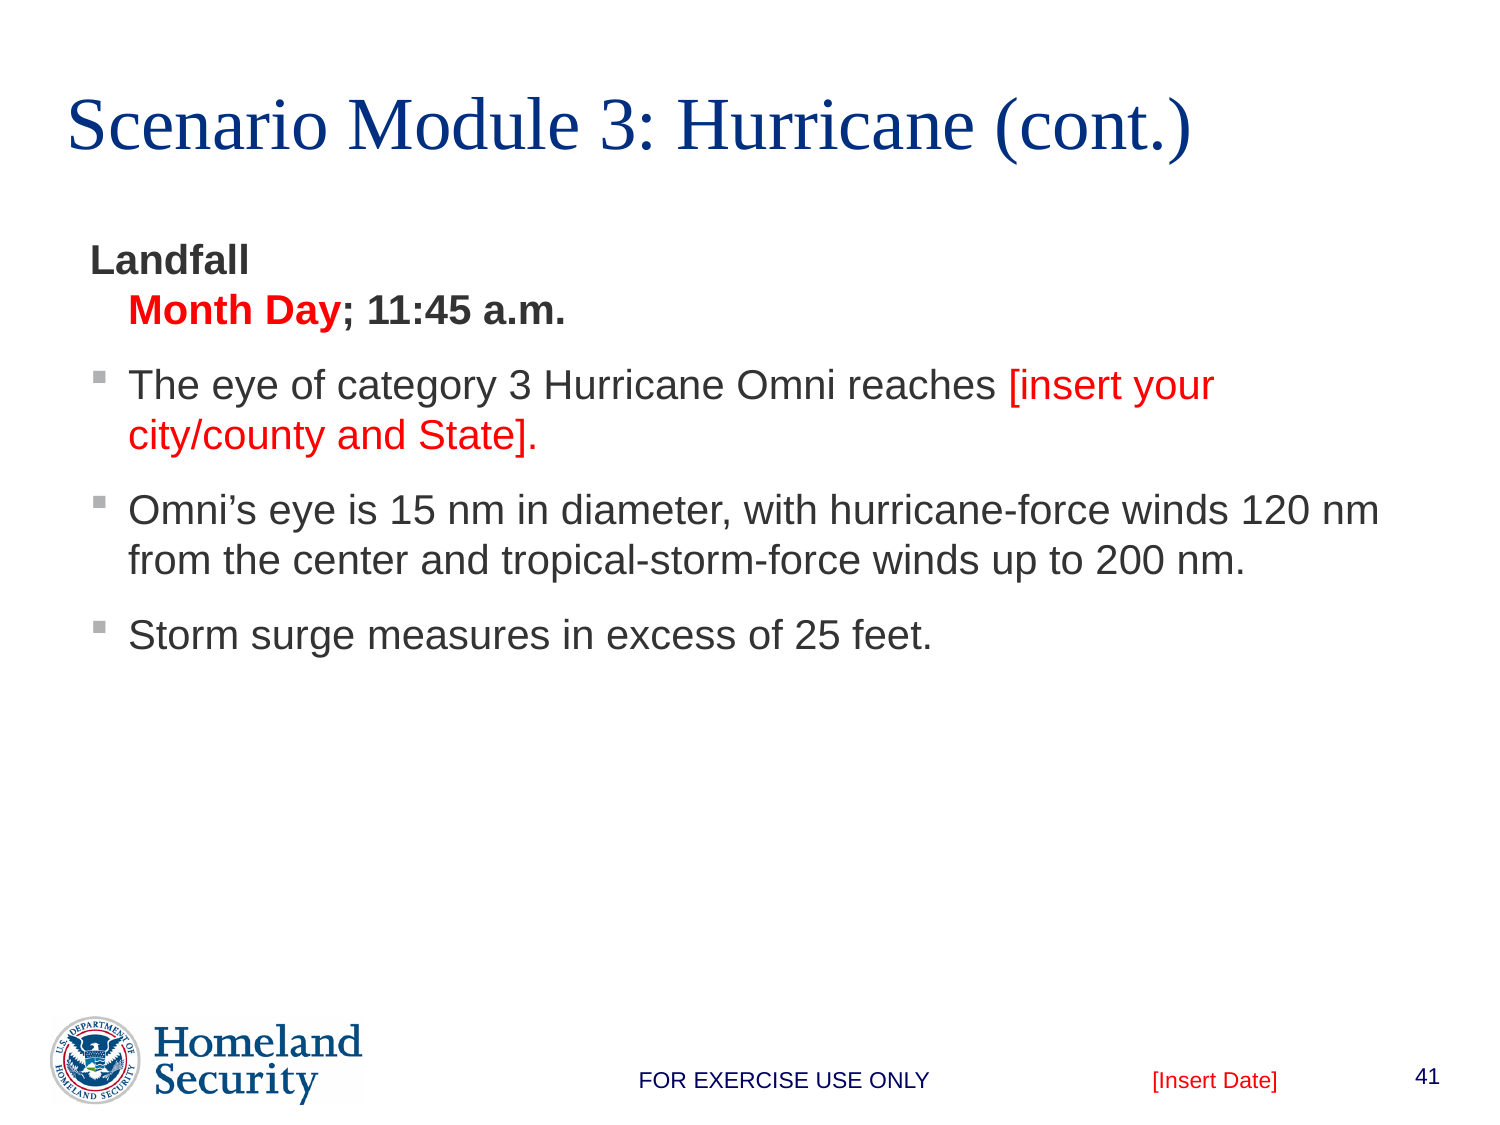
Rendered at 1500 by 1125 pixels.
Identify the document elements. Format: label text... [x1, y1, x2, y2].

list Landfall Month Day; 11:45 a.m. The eye of category 3 Hurricane Omni reaches [insert your city/county and State]. Omni’s eye is 15 nm in diameter, with hurricane-force winds 120 nm from the center and tropical-storm-force winds up to 200 nm. Storm surge measures in excess of 25 feet. [75, 224, 1425, 968]
picture [50, 1016, 363, 1105]
slide_number 41 [1399, 1053, 1476, 1097]
title Scenario Module 3: Hurricane (cont.) [51, 0, 1278, 173]
